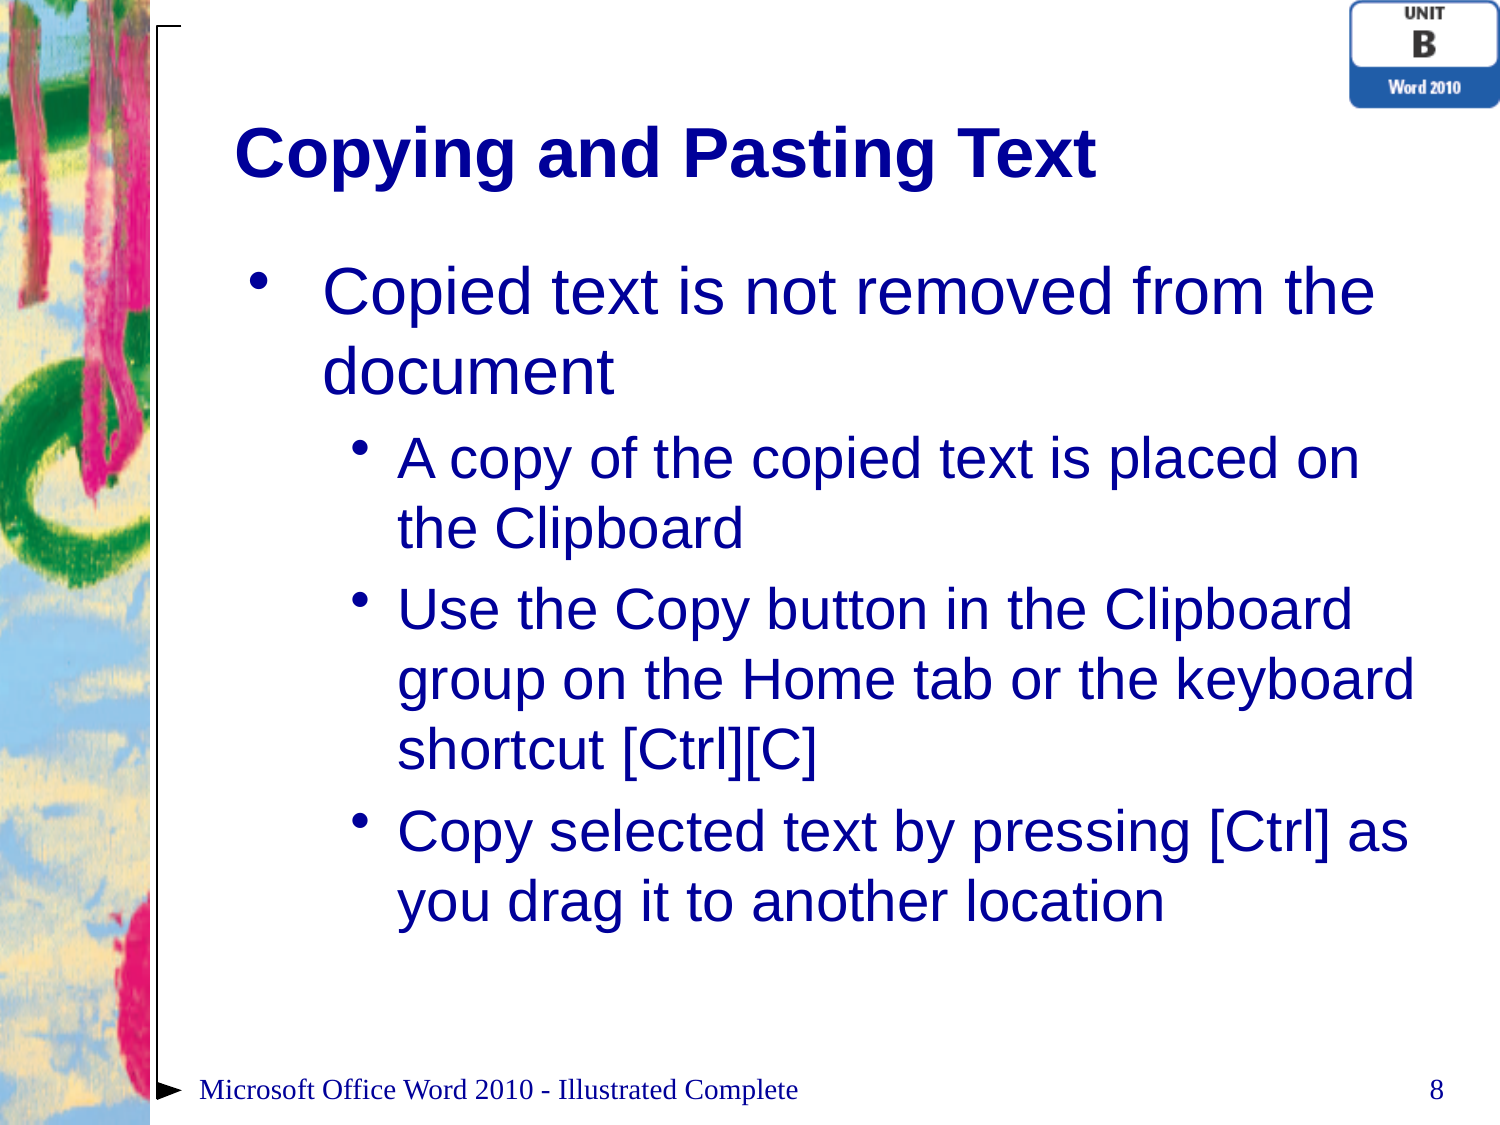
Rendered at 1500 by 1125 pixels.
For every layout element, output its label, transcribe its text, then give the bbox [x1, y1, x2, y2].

title Copying and Pasting Text [218, 86, 1359, 213]
slide_number 8 [1356, 1062, 1460, 1105]
footer Microsoft Office Word 2010 - Illustrated Complete [183, 1062, 1147, 1125]
picture [1348, 0, 1500, 110]
picture [0, 0, 150, 1125]
list Copied text is not removed from the document A copy of the copied text is placed on the Clipboard Use the Copy button in the Clipboard group on the Home tab or the keyboard shortcut [Ctrl][C] Copy selected text by pressing [Ctrl] as you drag it to another location [232, 240, 1447, 1041]
